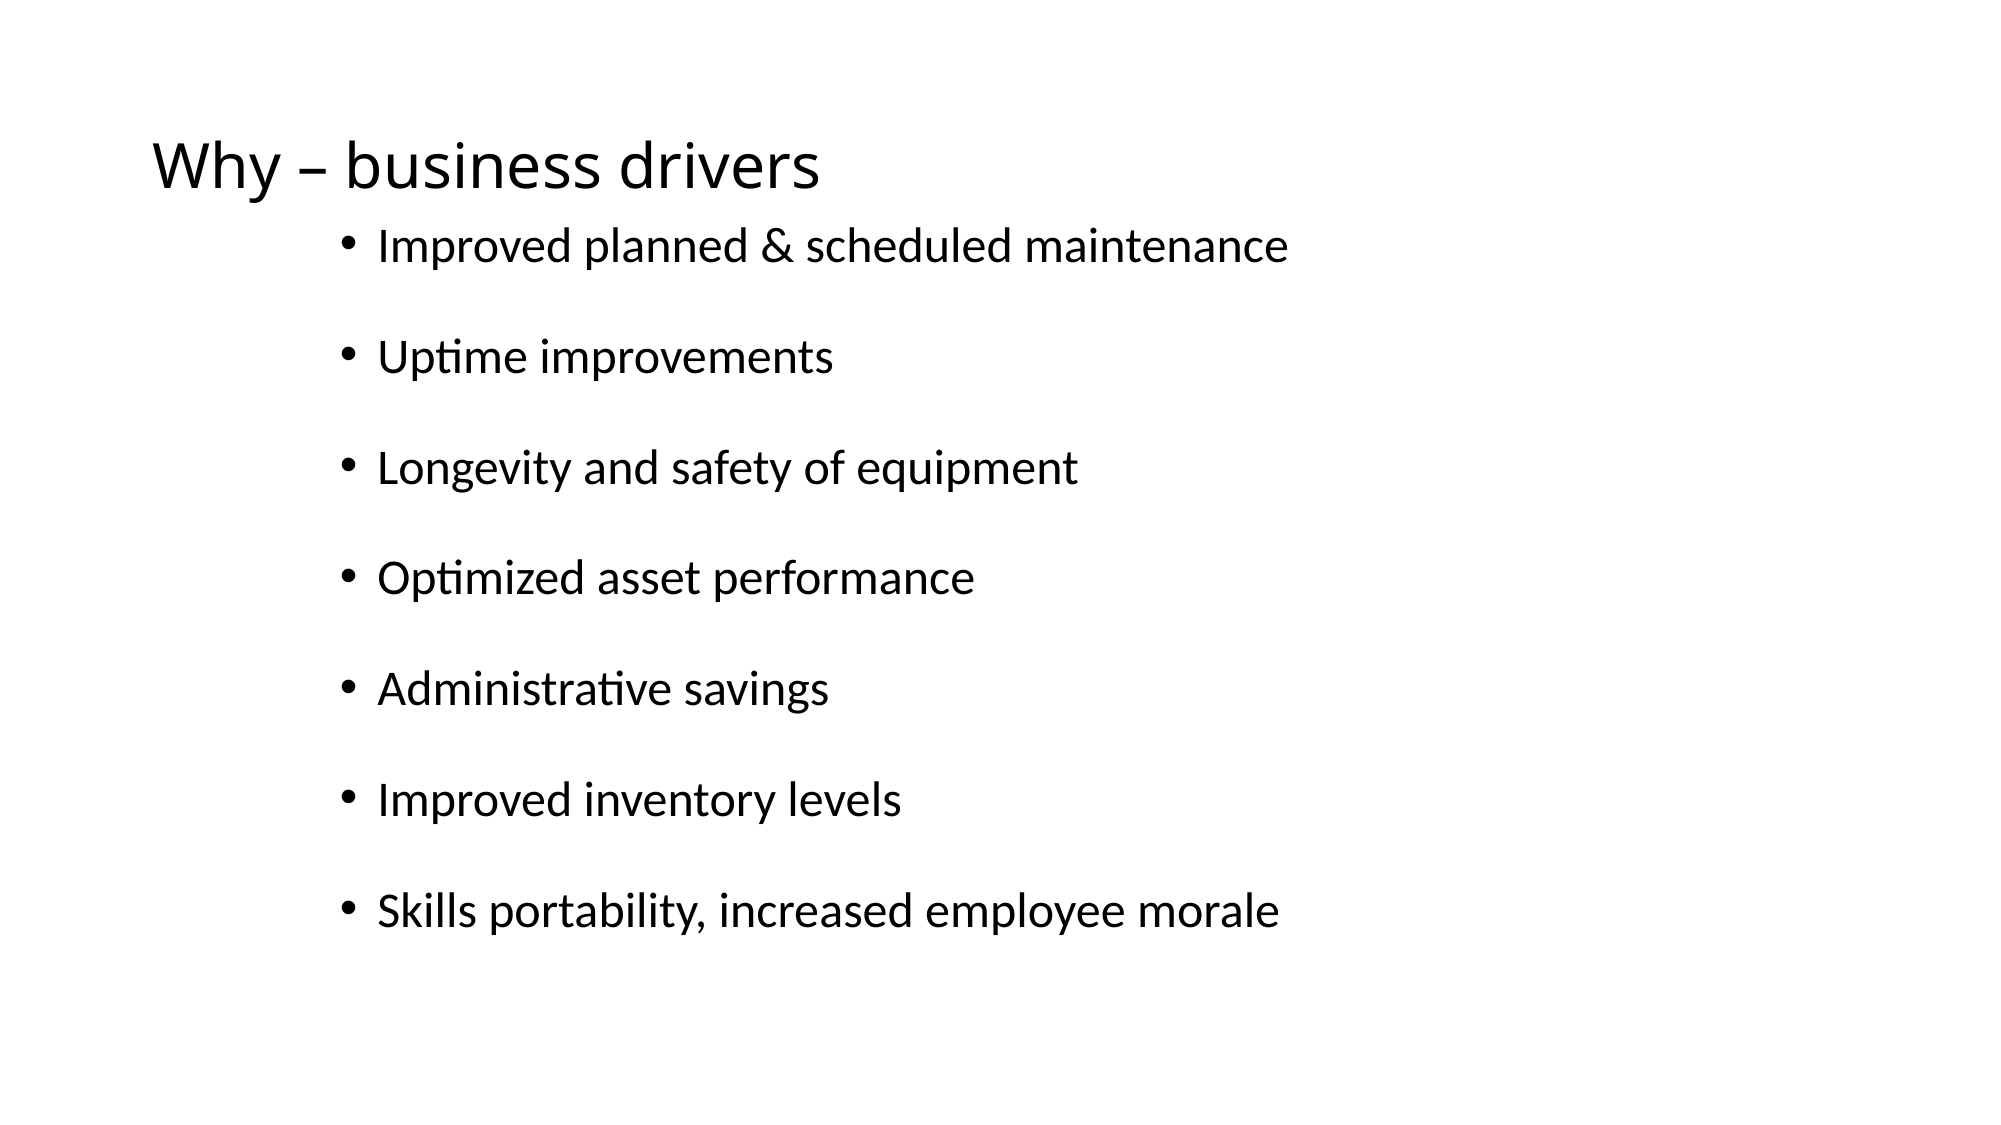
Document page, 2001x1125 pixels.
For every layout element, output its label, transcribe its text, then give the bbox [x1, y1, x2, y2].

list Improved planned & scheduled maintenance Uptime improvements Longevity and safety of equipment Optimized asset performance Administrative savings Improved inventory levels Skills portability, increased employee morale [324, 174, 1675, 975]
title Why – business drivers [137, 59, 1863, 278]
